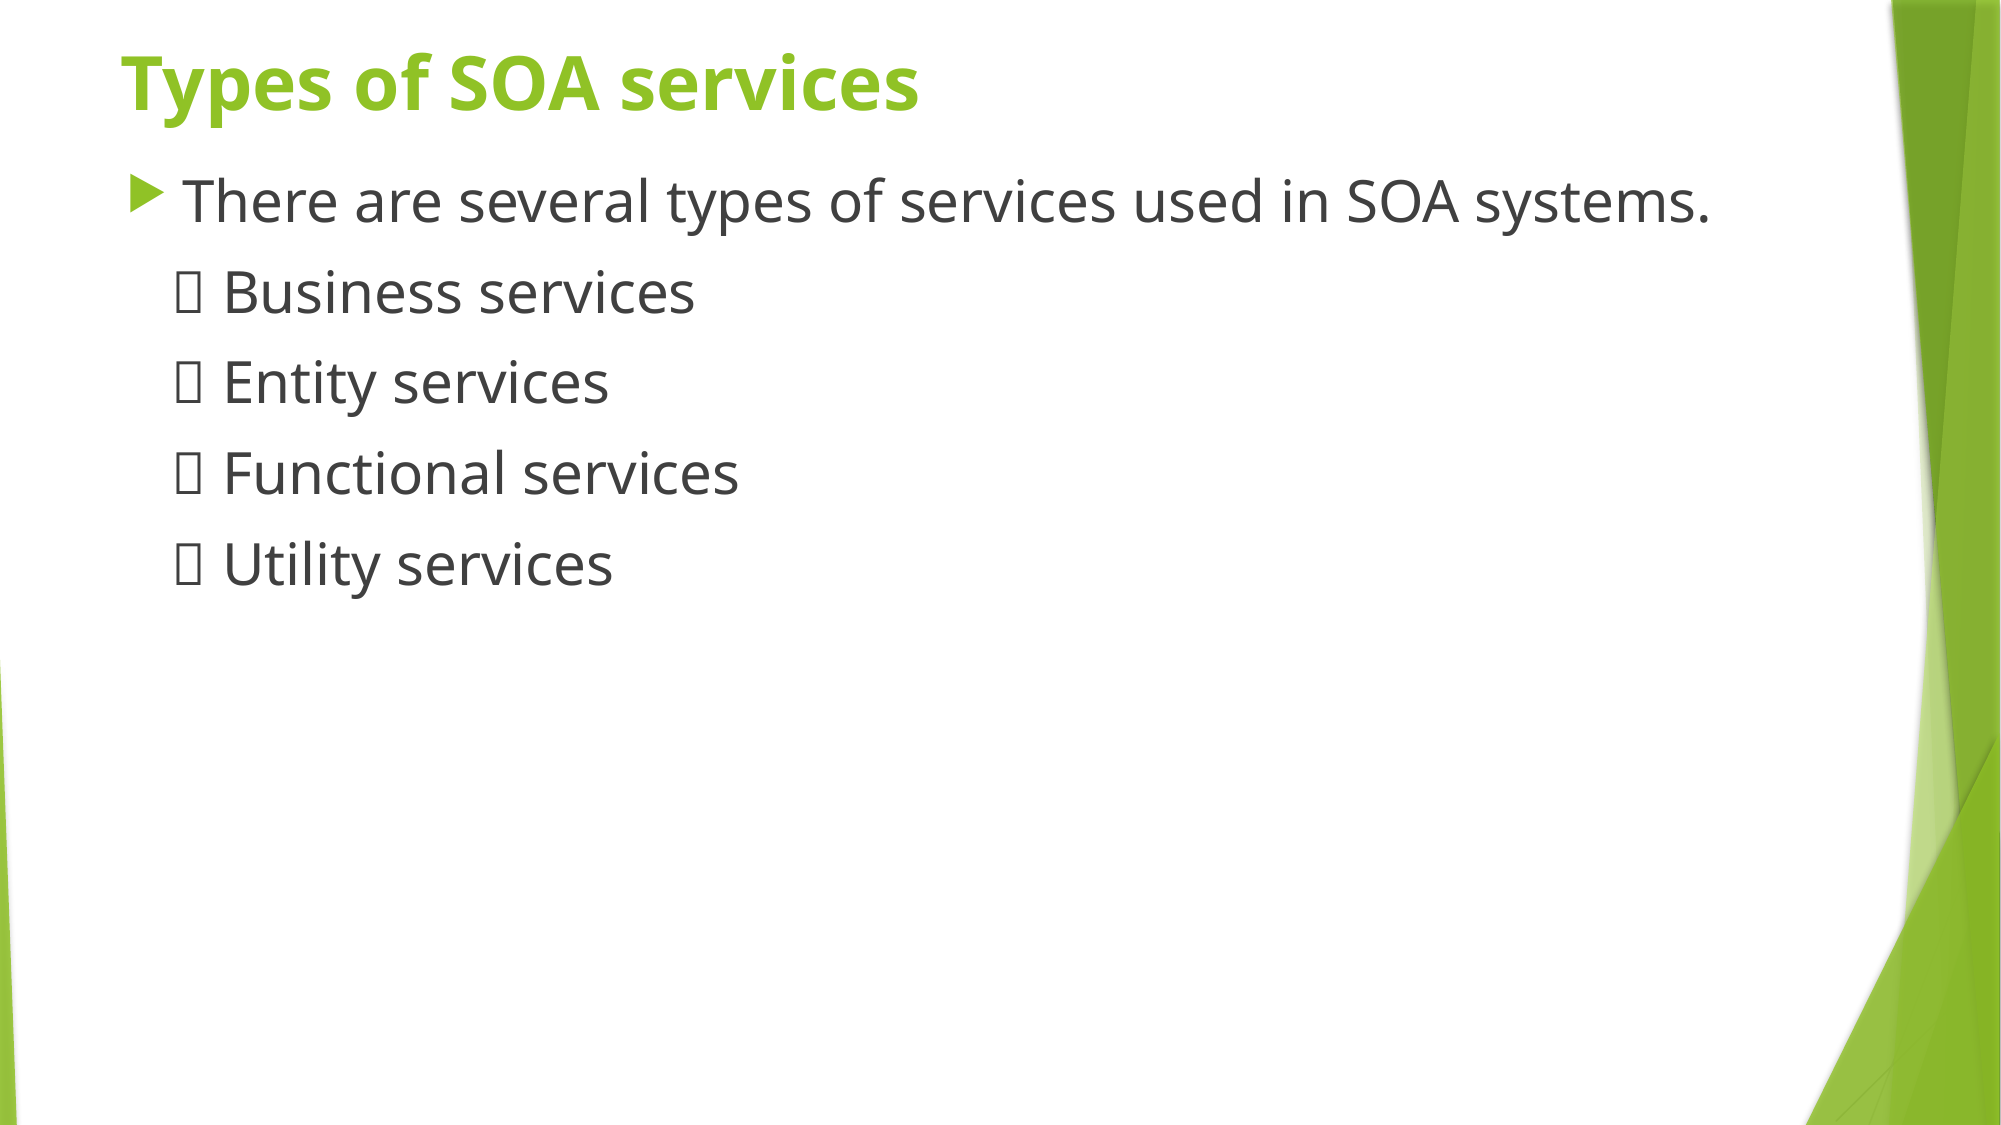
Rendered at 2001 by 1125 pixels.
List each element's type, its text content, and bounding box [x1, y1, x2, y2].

list There are several types of services used in SOA systems.  Business services  Entity services  Functional services  Utility services [111, 156, 1869, 991]
title Types of SOA services [105, 27, 1871, 137]
